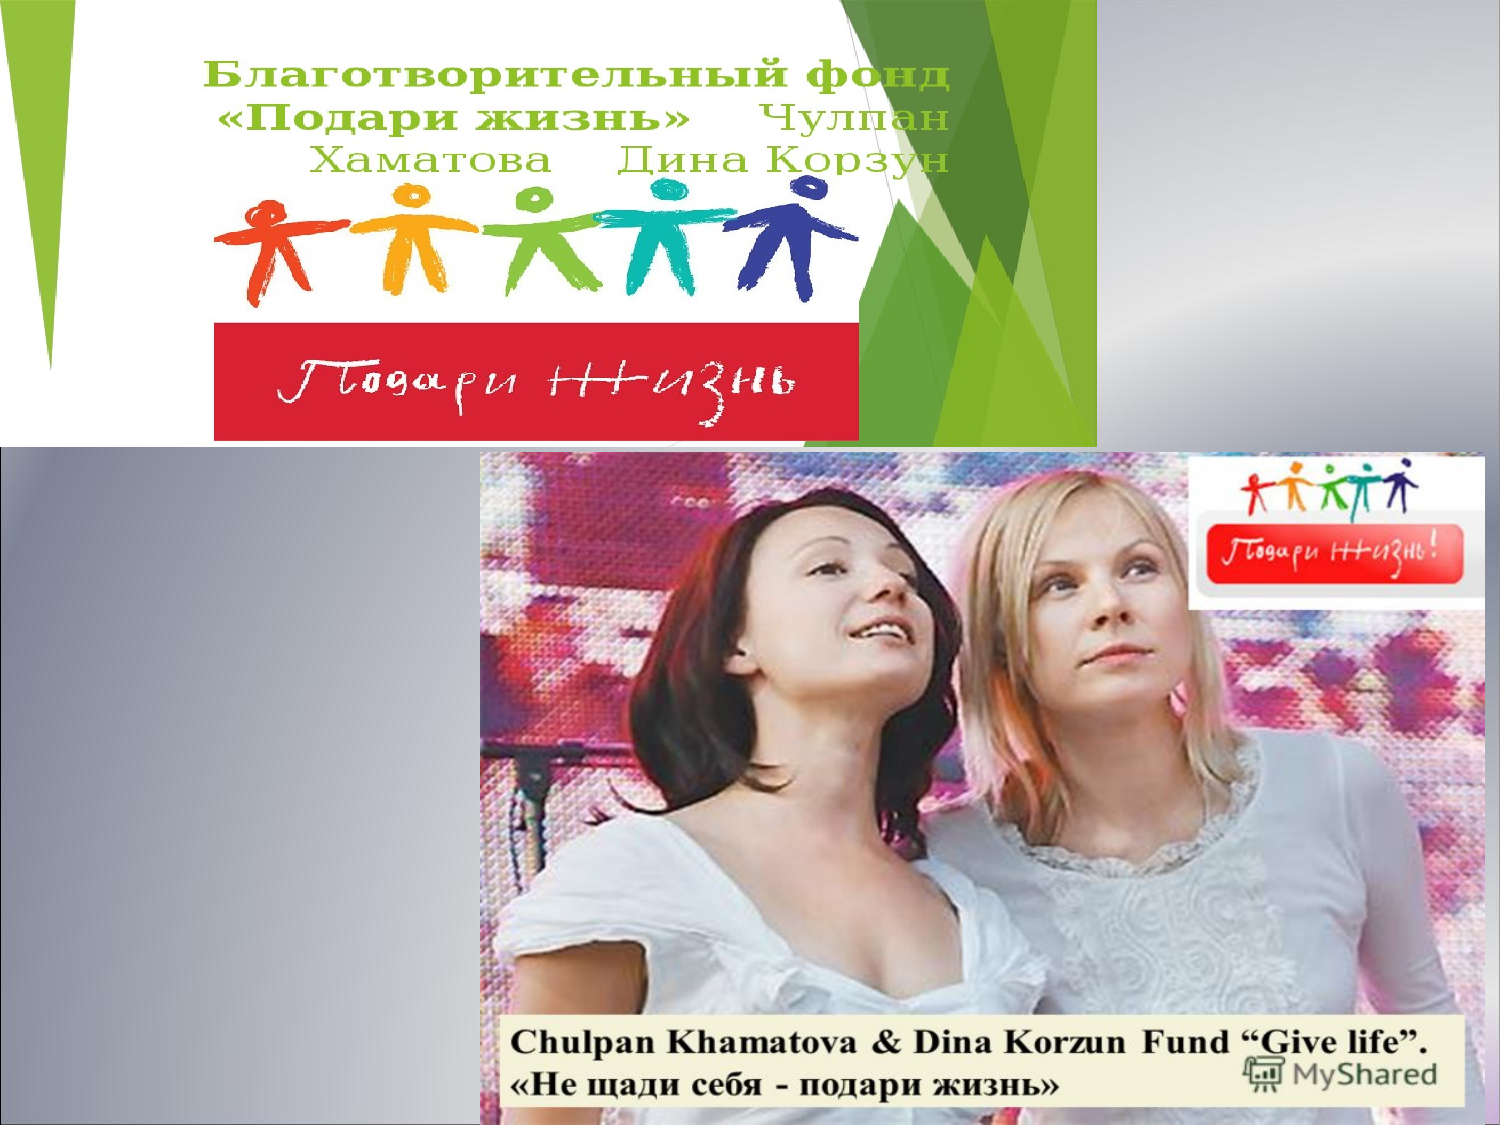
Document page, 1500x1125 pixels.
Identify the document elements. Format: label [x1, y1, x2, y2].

picture [0, 0, 1500, 1125]
list [0, 0, 1097, 448]
